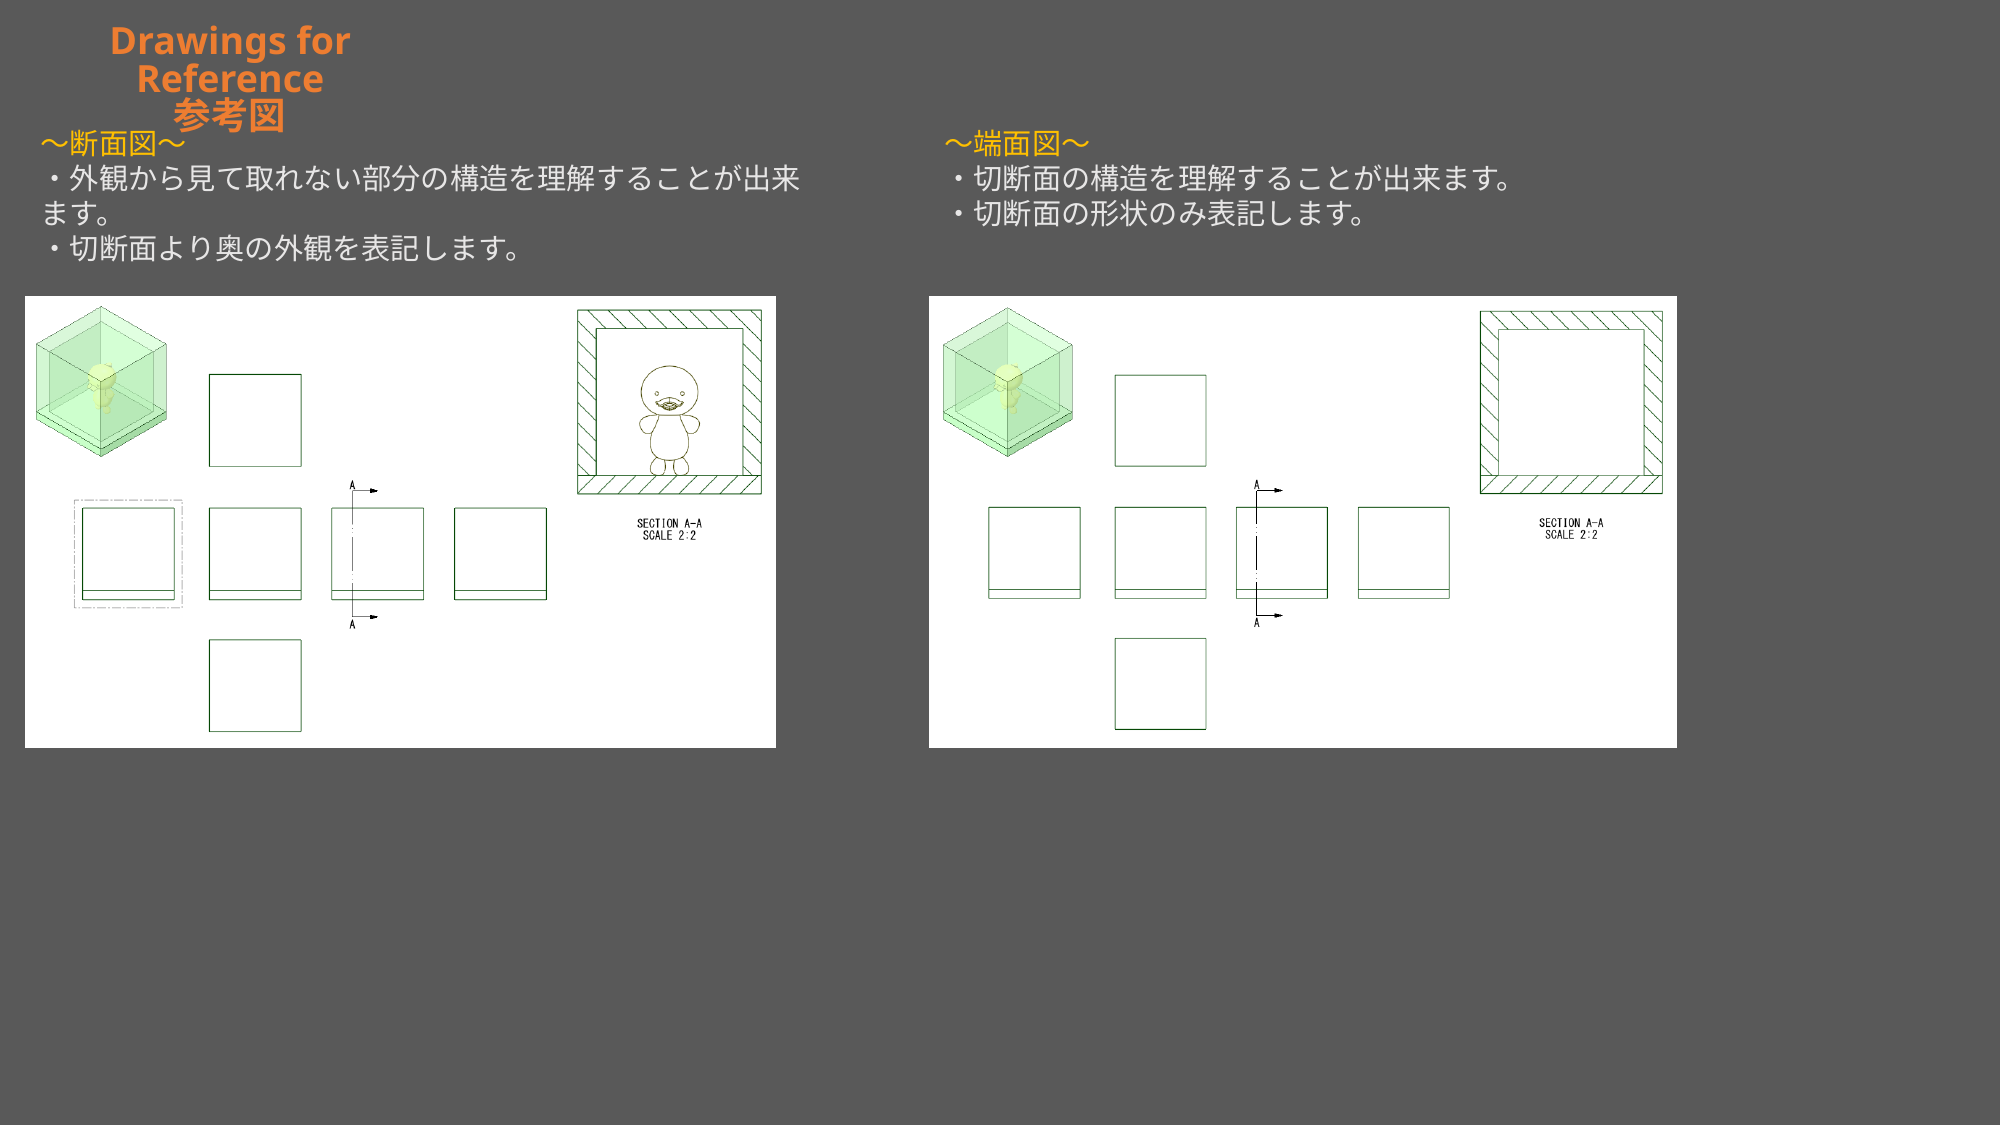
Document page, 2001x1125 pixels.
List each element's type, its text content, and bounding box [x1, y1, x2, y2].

text_box ～端面図～ ・切断面の構造を理解することが出来ます。 ・切断面の形状のみ表記します。 [929, 118, 1677, 238]
text_box ～断面図～ ・外観から見て取れない部分の構造を理解することが出来ます。 ・切断面より奥の外観を表記します。 [25, 118, 825, 273]
picture [25, 296, 776, 748]
picture [929, 296, 1677, 748]
text_box Drawings for Reference 参考図 [25, 17, 435, 145]
